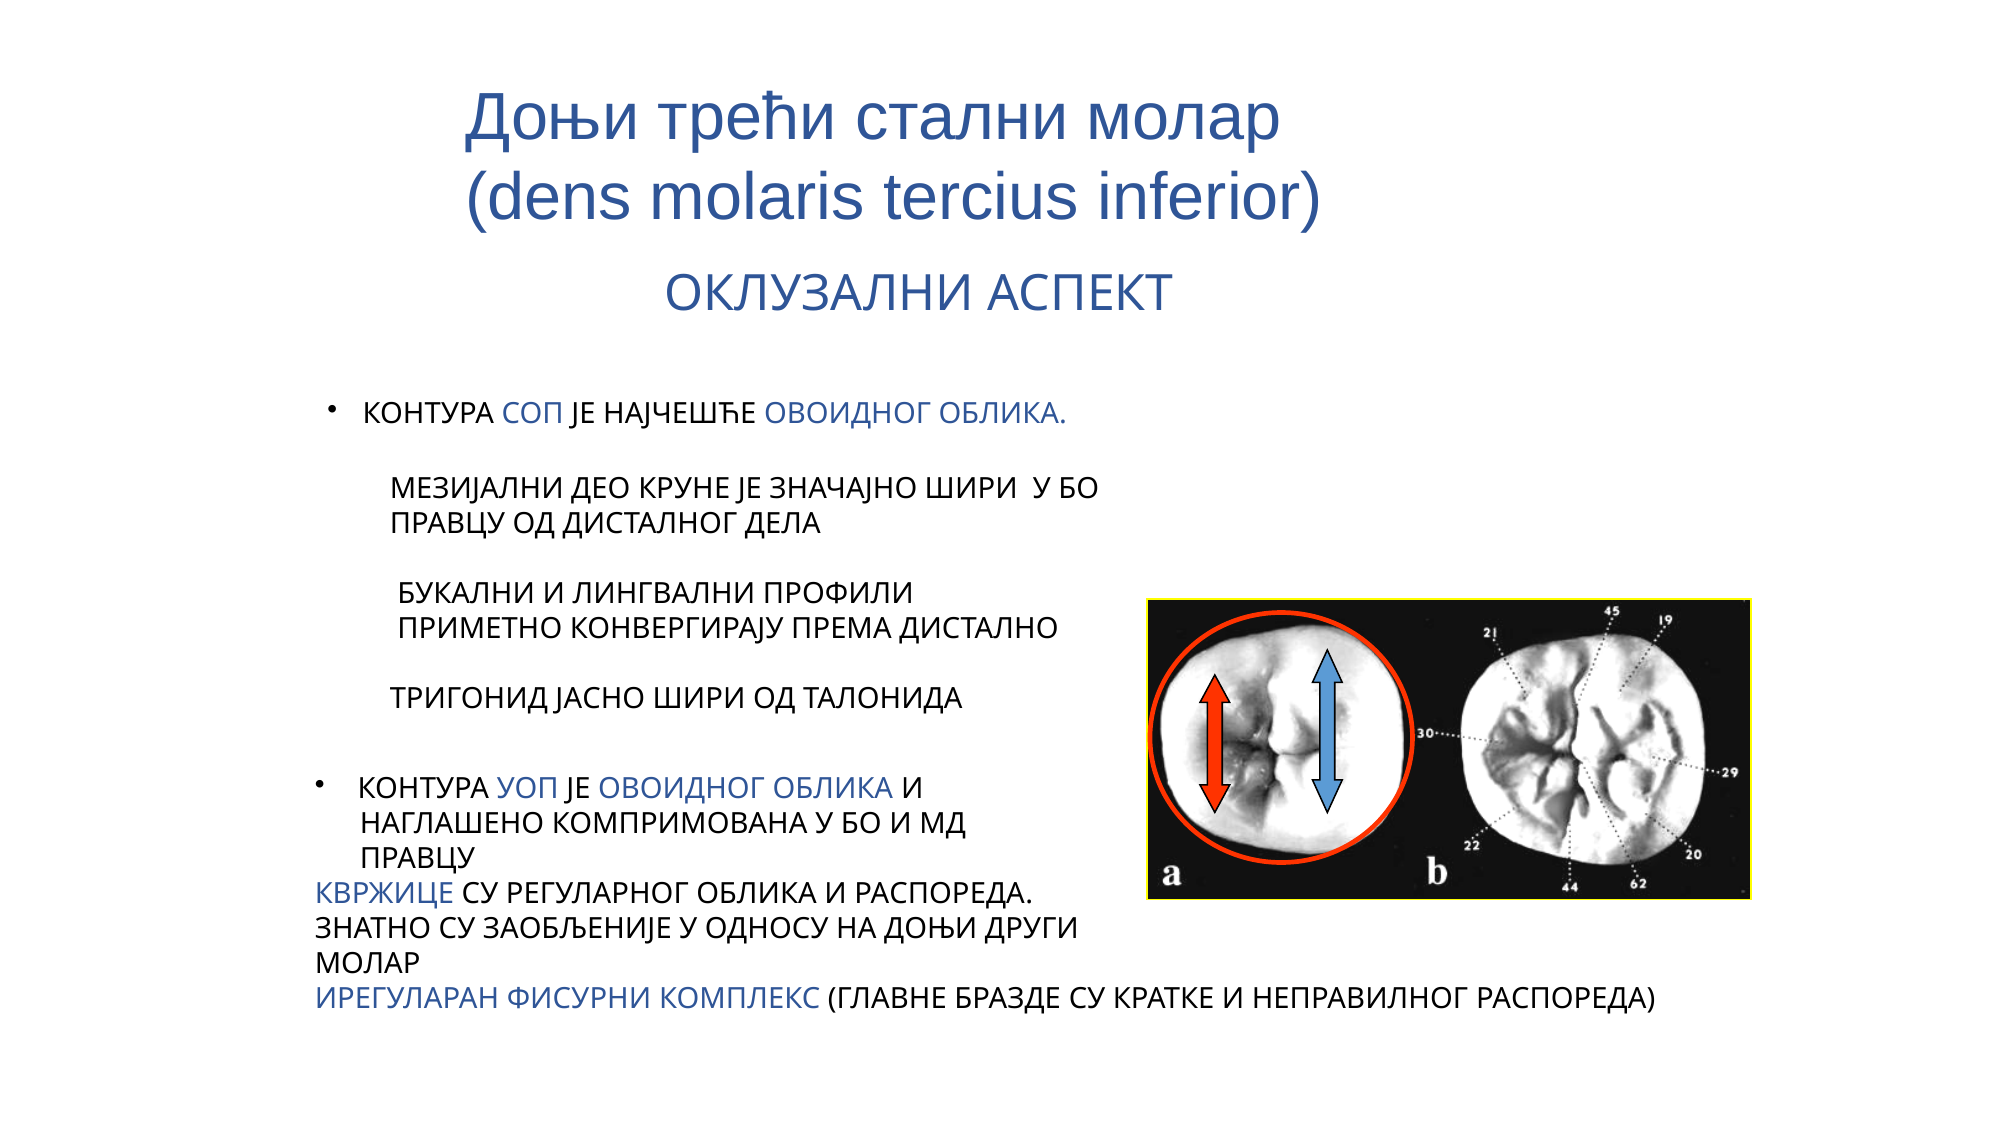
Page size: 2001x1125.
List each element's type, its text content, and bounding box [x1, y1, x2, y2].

text_box КОНТУРА СОП ЈЕ НАЈЧЕШЋЕ ОВОИДНОГ ОБЛИКА. [312, 387, 1263, 438]
text_box МЕЗИЈАЛНИ ДЕО КРУНЕ ЈЕ ЗНАЧАЈНО ШИРИ У БО ПРАВЦУ ОД ДИСТАЛНОГ ДЕЛА БУКАЛНИ И ЛИНГВАЛНИ ПРОФИЛИ ПРИМЕТНО КОНВЕРГИРАЈУ ПРЕМА ДИСТАЛНО ТРИГОНИД ЈАСНО ШИРИ ОД ТАЛОНИДА [300, 462, 1175, 722]
text_box ОКЛУЗАЛНИ АСПЕКТ [649, 252, 1309, 328]
text_box КОНТУРА УОП ЈЕ ОВОИДНОГ ОБЛИКА И НАГЛАШЕНО КОМПРИМОВАНА У БО И МД ПРАВЦУ КВРЖИЦЕ СУ РЕГУЛАРНОГ ОБЛИКА И РАСПОРЕДА. ЗНАТНО СУ ЗАОБЉЕНИЈЕ У ОДНОСУ НА ДОЊИ ДРУГИ МОЛАР ИРЕГУЛАРАН ФИСУРНИ КОМПЛЕКС (ГЛАВНЕ БРАЗДЕ СУ КРАТКЕ И НЕПРАВИЛНОГ РАСПОРЕДА) [299, 762, 1713, 1022]
picture [1147, 599, 1750, 899]
text_box Доњи трећи стални молар (dens molaris tercius inferior) [450, 65, 1340, 240]
